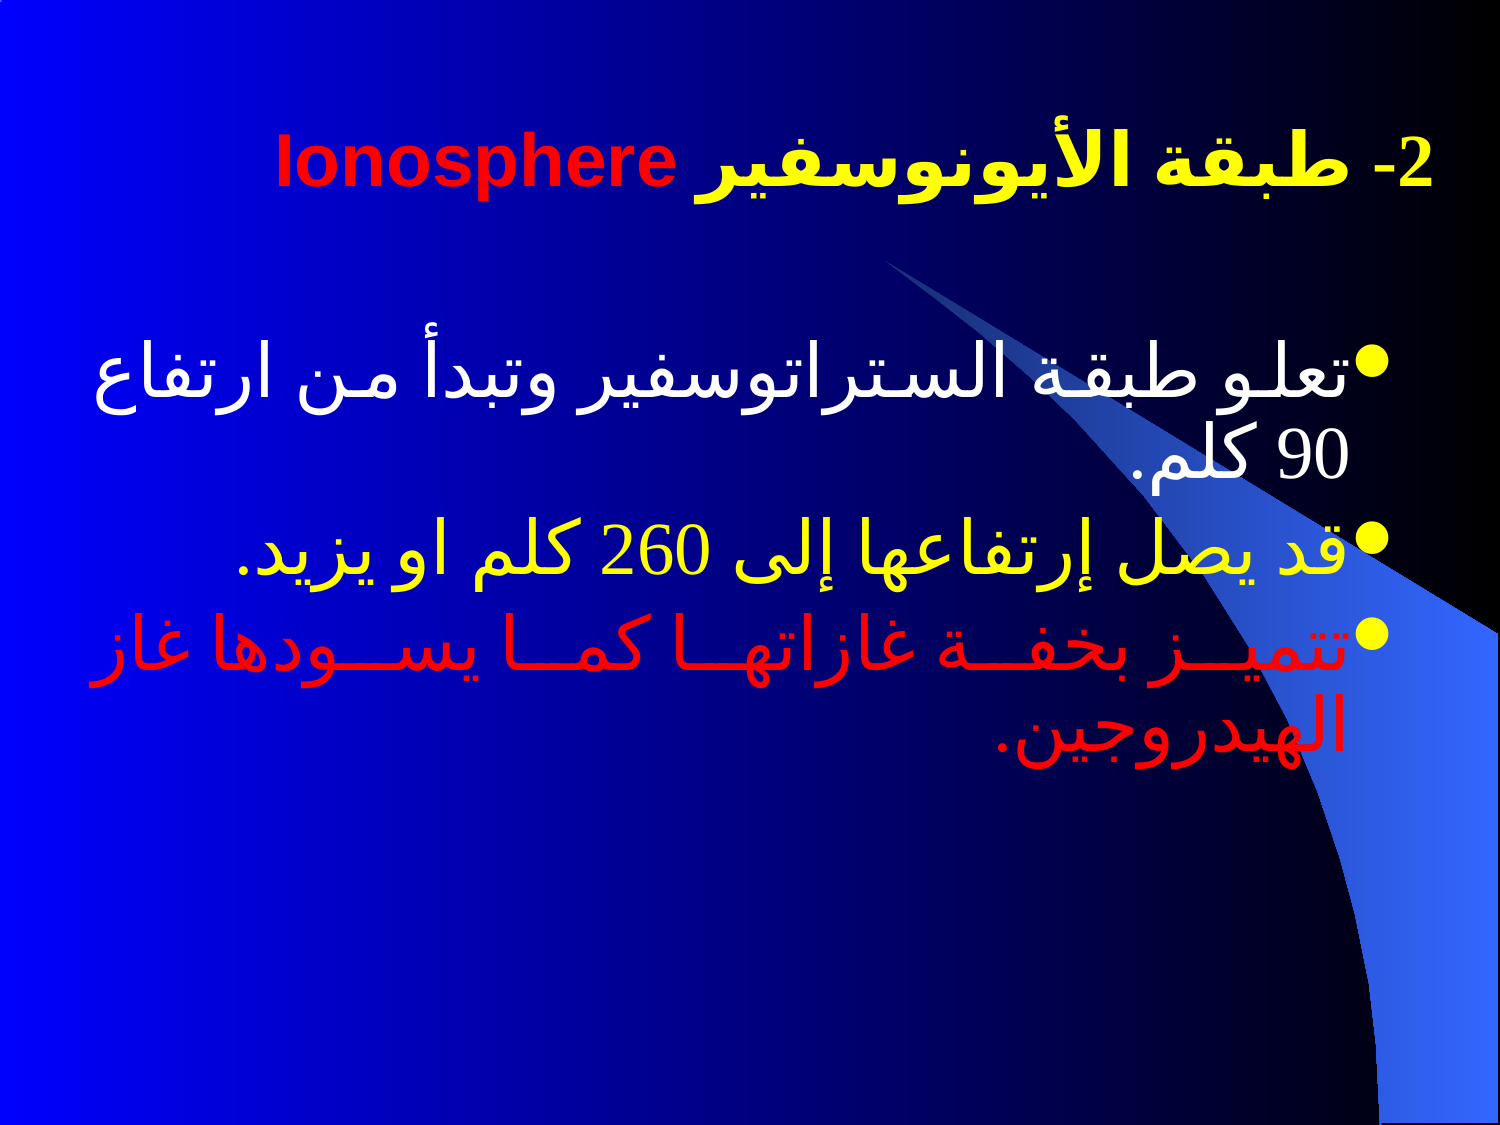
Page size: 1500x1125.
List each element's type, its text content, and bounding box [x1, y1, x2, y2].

text_box 2- طبقة الأيونوسفير Ionosphere [37, 62, 1450, 250]
list تعلو طبقة الستراتوسفير وتبدأ من ارتفاع 90 كلم. قد يصل إرتفاعها إلى 260 كلم او يزيد. تتميز بخفة غازاتها كما يسودها غاز الهيدروجين. [62, 324, 1438, 776]
